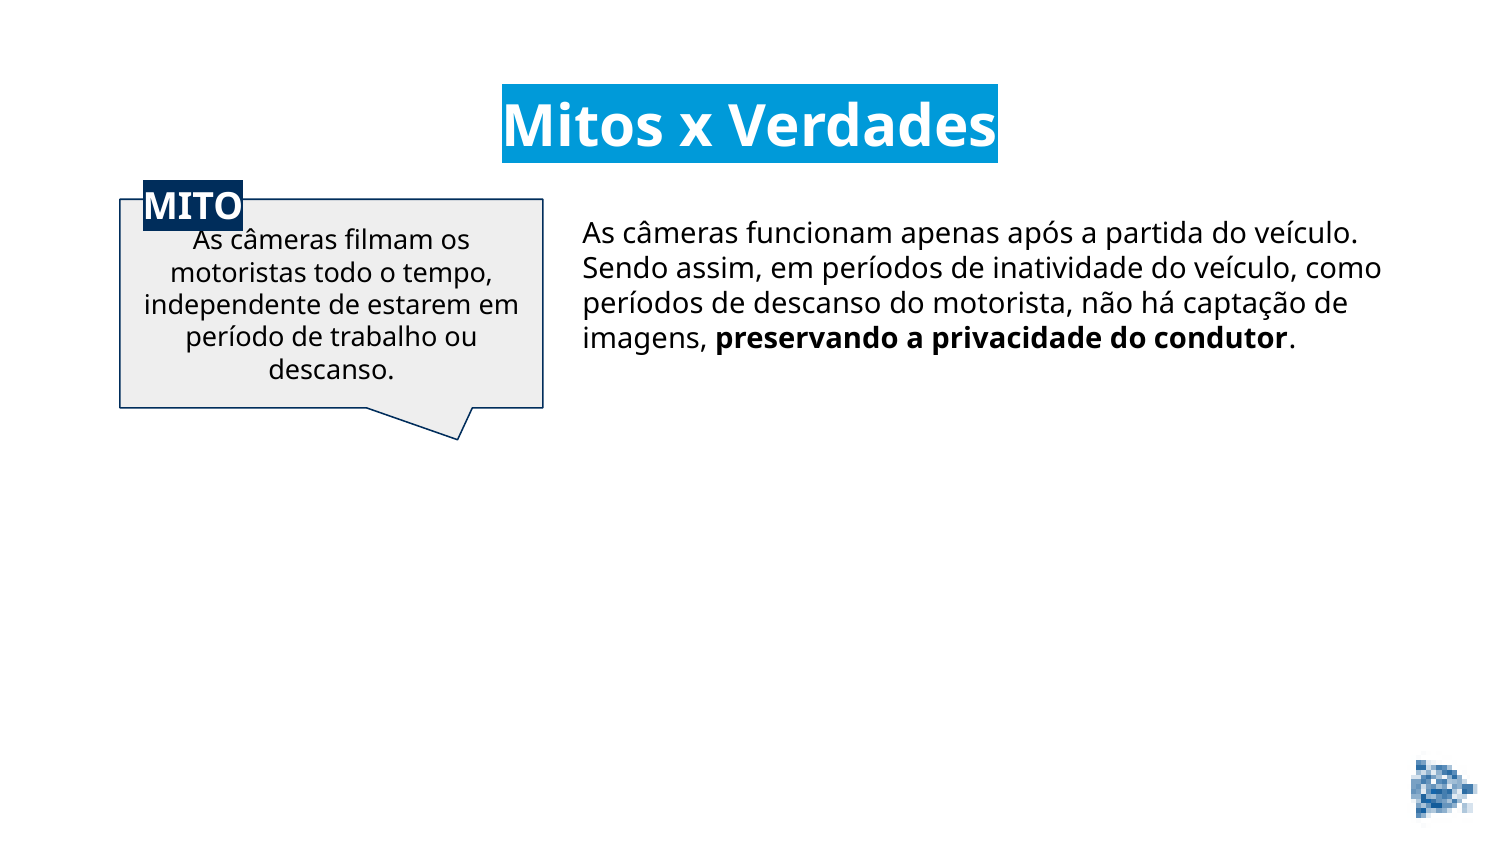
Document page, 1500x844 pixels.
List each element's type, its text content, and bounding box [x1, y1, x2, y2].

text_box As câmeras funcionam apenas após a partida do veículo. Sendo assim, em períodos de inatividade do veículo, como períodos de descanso do motorista, não há captação de imagens, preservando a privacidade do condutor. [567, 199, 1449, 397]
title Mitos x Verdades [51, 72, 1449, 167]
text_box MITO [119, 166, 267, 243]
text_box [1406, 751, 1489, 828]
text_box As câmeras filmam os motoristas todo o tempo, independente de estarem em período de trabalho ou descanso. [119, 199, 543, 440]
